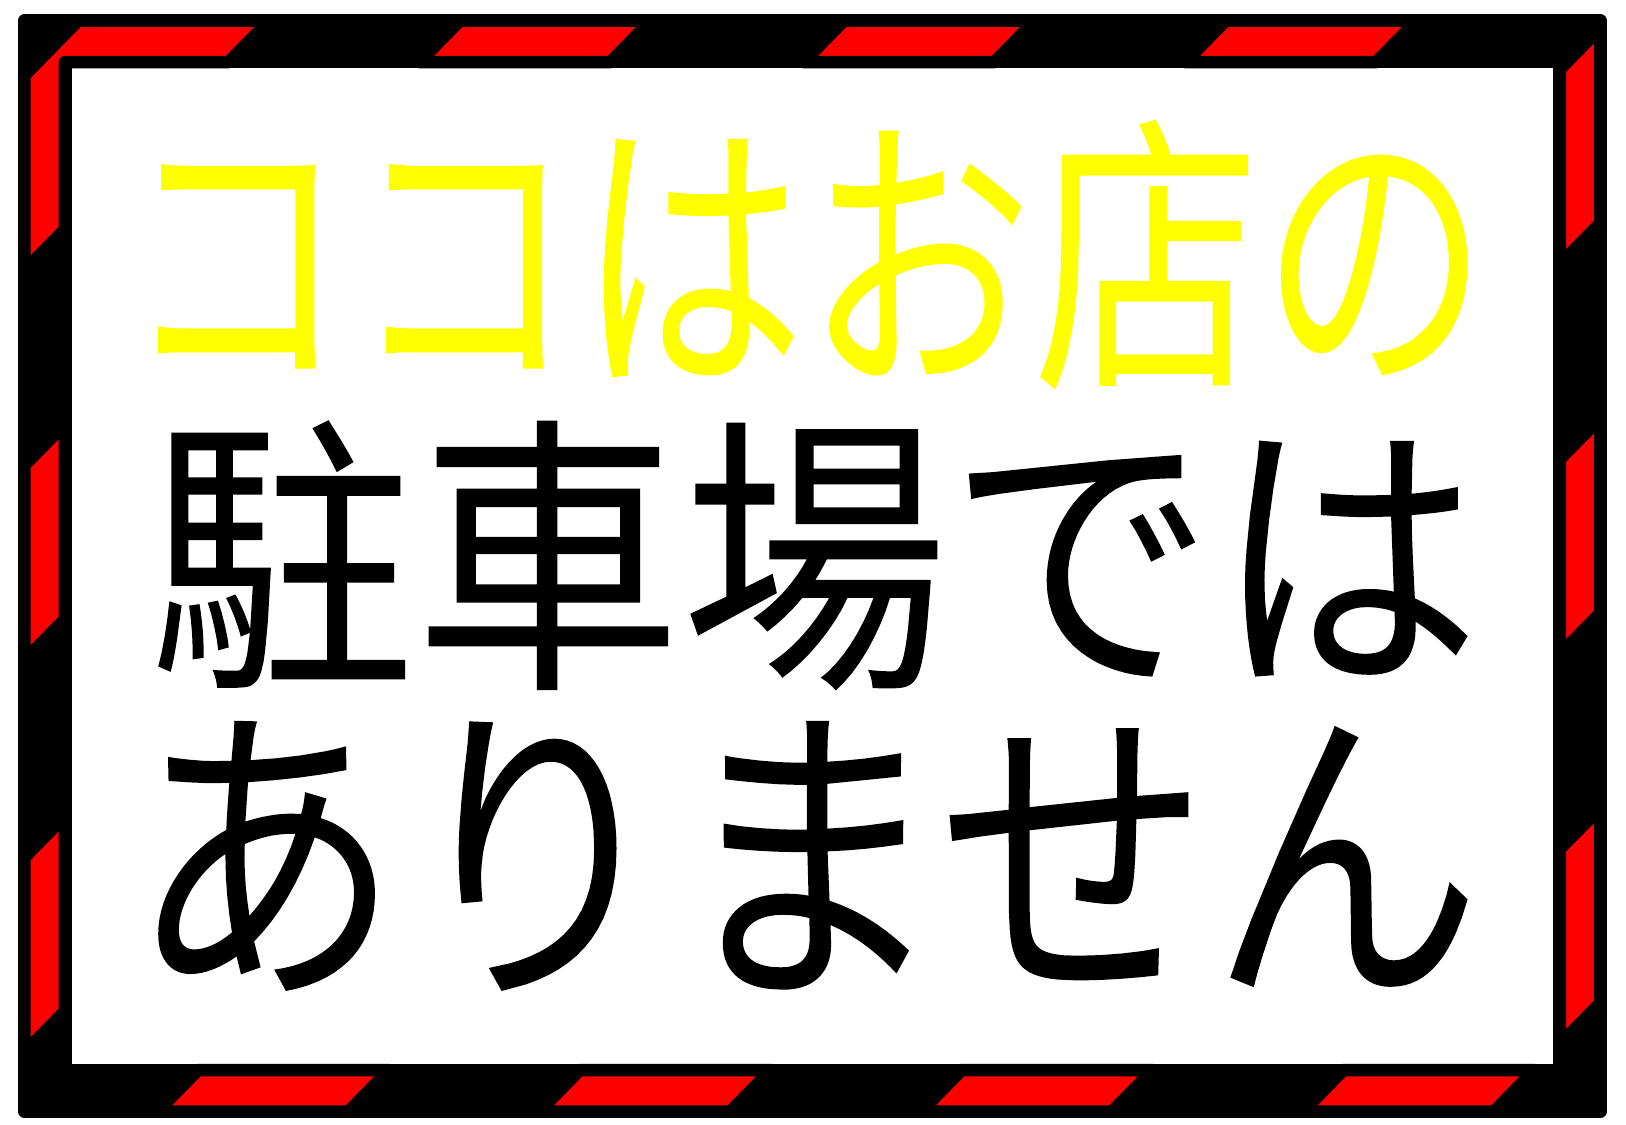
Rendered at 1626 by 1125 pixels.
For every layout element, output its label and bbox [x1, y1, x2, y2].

text_box [24, 20, 1601, 1112]
